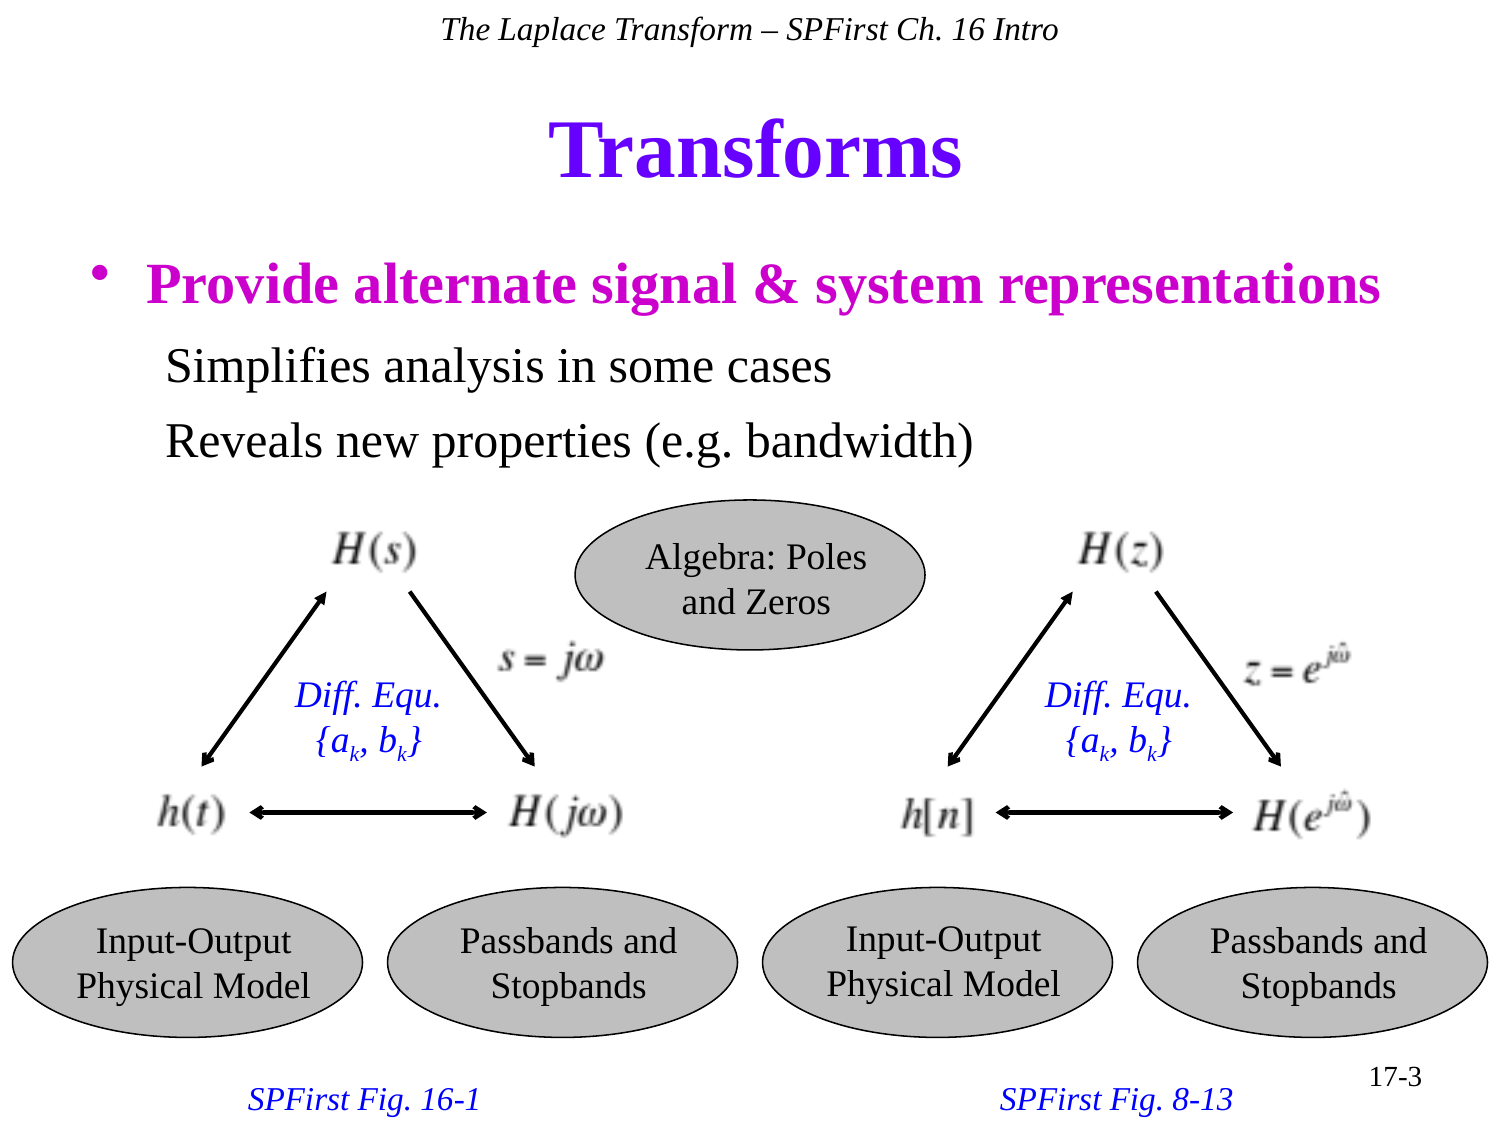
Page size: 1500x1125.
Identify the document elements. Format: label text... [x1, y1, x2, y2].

slide_number 17-3 [1124, 1049, 1438, 1125]
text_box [201, 591, 327, 767]
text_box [153, 787, 229, 842]
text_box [1247, 783, 1374, 846]
text_box SPFirst Fig. 16-1 [233, 1069, 521, 1125]
title Transforms [75, 55, 1438, 237]
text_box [1239, 634, 1355, 690]
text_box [1072, 524, 1165, 580]
text_box SPFirst Fig. 8-13 [985, 1069, 1273, 1125]
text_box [1155, 591, 1282, 767]
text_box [574, 499, 926, 651]
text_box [326, 524, 419, 580]
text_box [12, 887, 363, 1038]
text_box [387, 887, 738, 1038]
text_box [896, 788, 979, 840]
text_box Reveals new properties (e.g. bandwidth) [74, 399, 1438, 488]
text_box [762, 887, 1113, 1038]
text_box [947, 591, 1074, 767]
list Provide alternate signal & system representations [75, 237, 1438, 324]
text_box The Laplace Transform – SPFirst Ch. 16 Intro [0, 0, 1500, 55]
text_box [409, 591, 535, 767]
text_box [1137, 887, 1488, 1038]
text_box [492, 636, 609, 688]
text_box Diff. Equ. {ak, bk} [1071, 662, 1157, 774]
text_box Simplifies analysis in some cases [74, 324, 1438, 399]
text_box Diff. Equ. {ak, bk} [323, 662, 411, 774]
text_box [502, 787, 626, 842]
